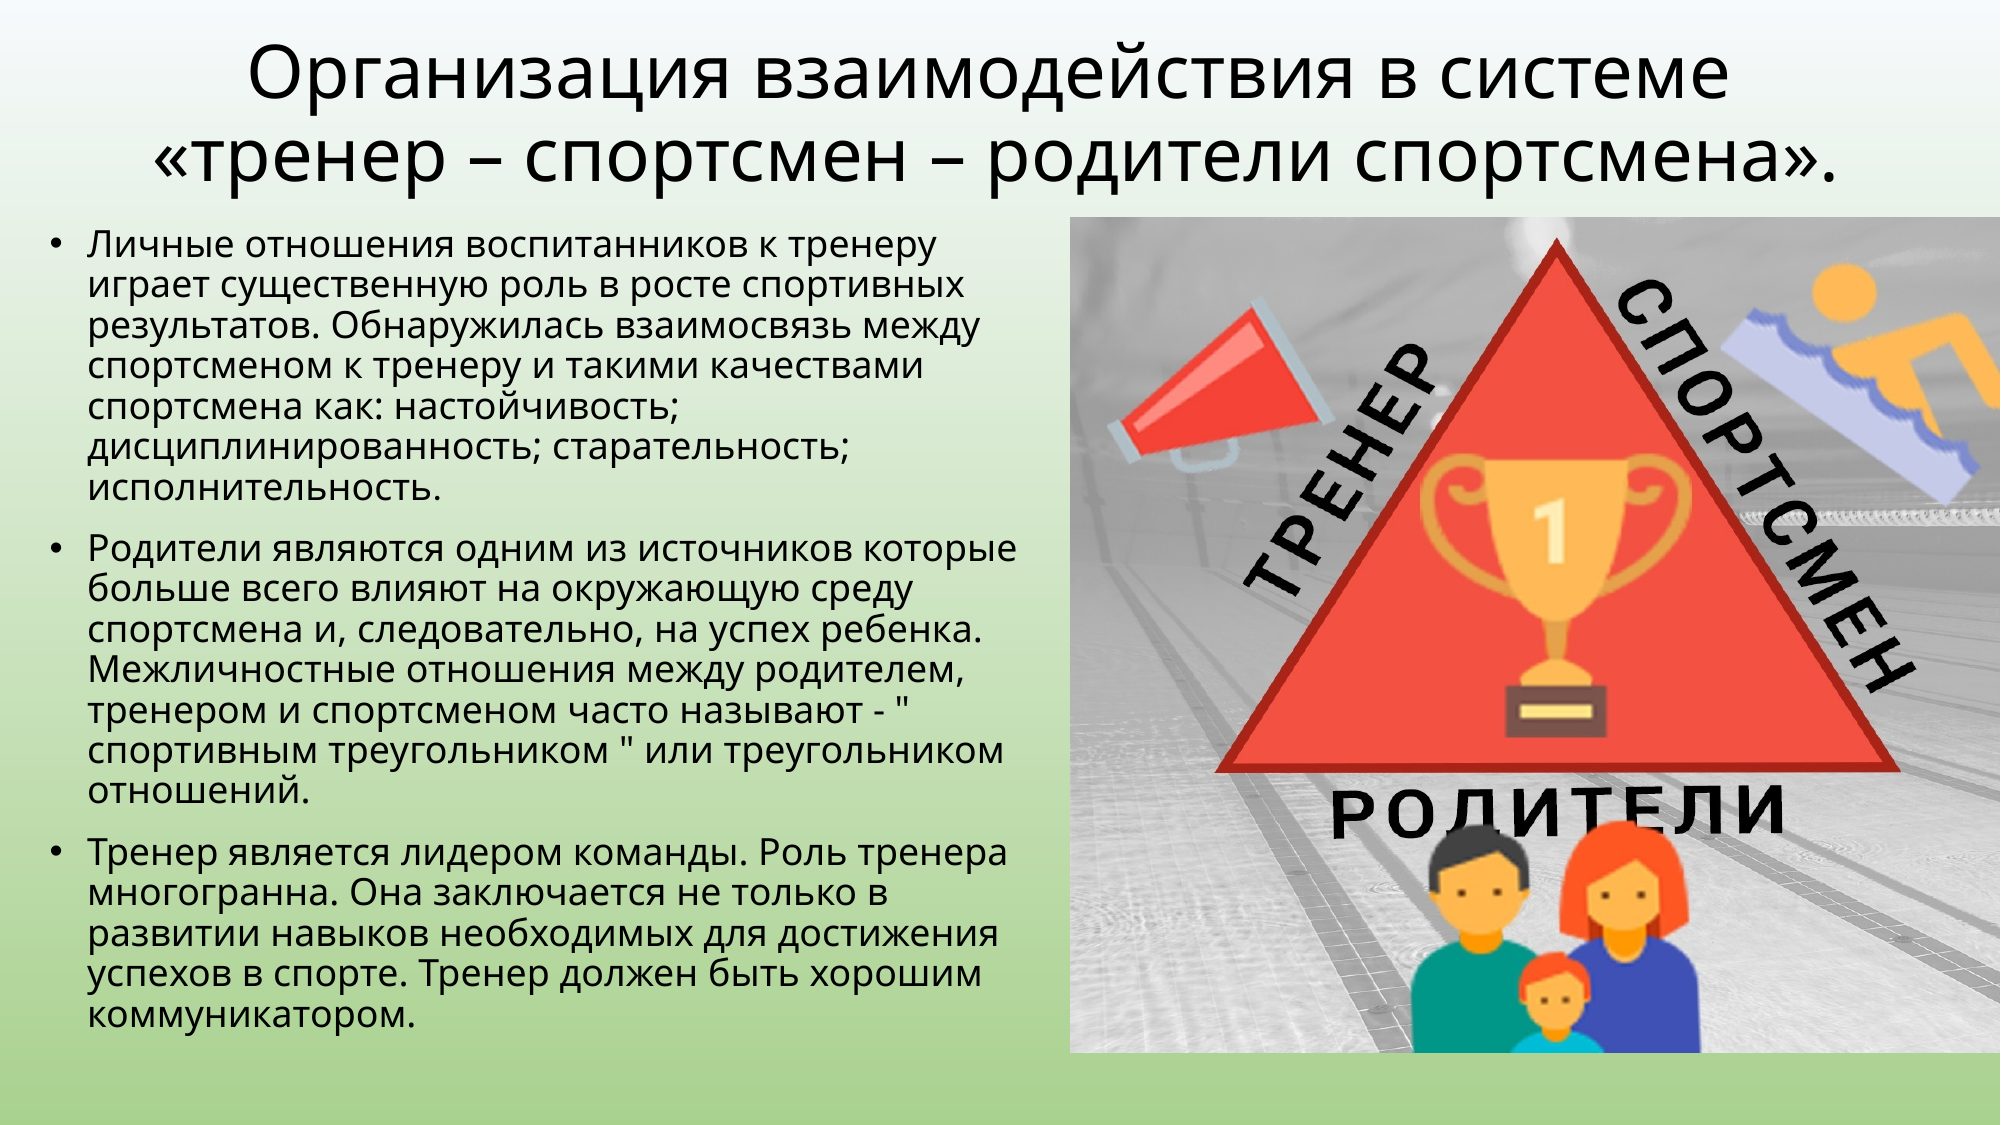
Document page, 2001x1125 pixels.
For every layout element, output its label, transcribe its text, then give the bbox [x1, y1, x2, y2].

list Личные отношения воспитанников к тренеру играет существенную роль в росте спортивных результатов. Обнаружилась взаимосвязь между спортсменом к тренеру и такими качествами спортсмена как: настойчивость; дисциплинированность; старательность; исполнительность. Родители являются одним из источников которые больше всего влияют на окружающую среду спортсмена и, следовательно, на успех ребенка. Межличностные отношения между родителем, тренером и спортсменом часто называют - " спортивным треугольником " или треугольником отношений. Тренер является лидером команды. Роль тренера многогранна. Она заключается не только в развитии навыков необходимых для достижения успехов в спорте. Тренер должен быть хорошим коммуникатором. [34, 217, 1044, 1083]
picture [1070, 217, 2000, 1053]
title Организация взаимодействия в системе «тренер – спортсмен – родители спортсмена». [137, 0, 1863, 218]
